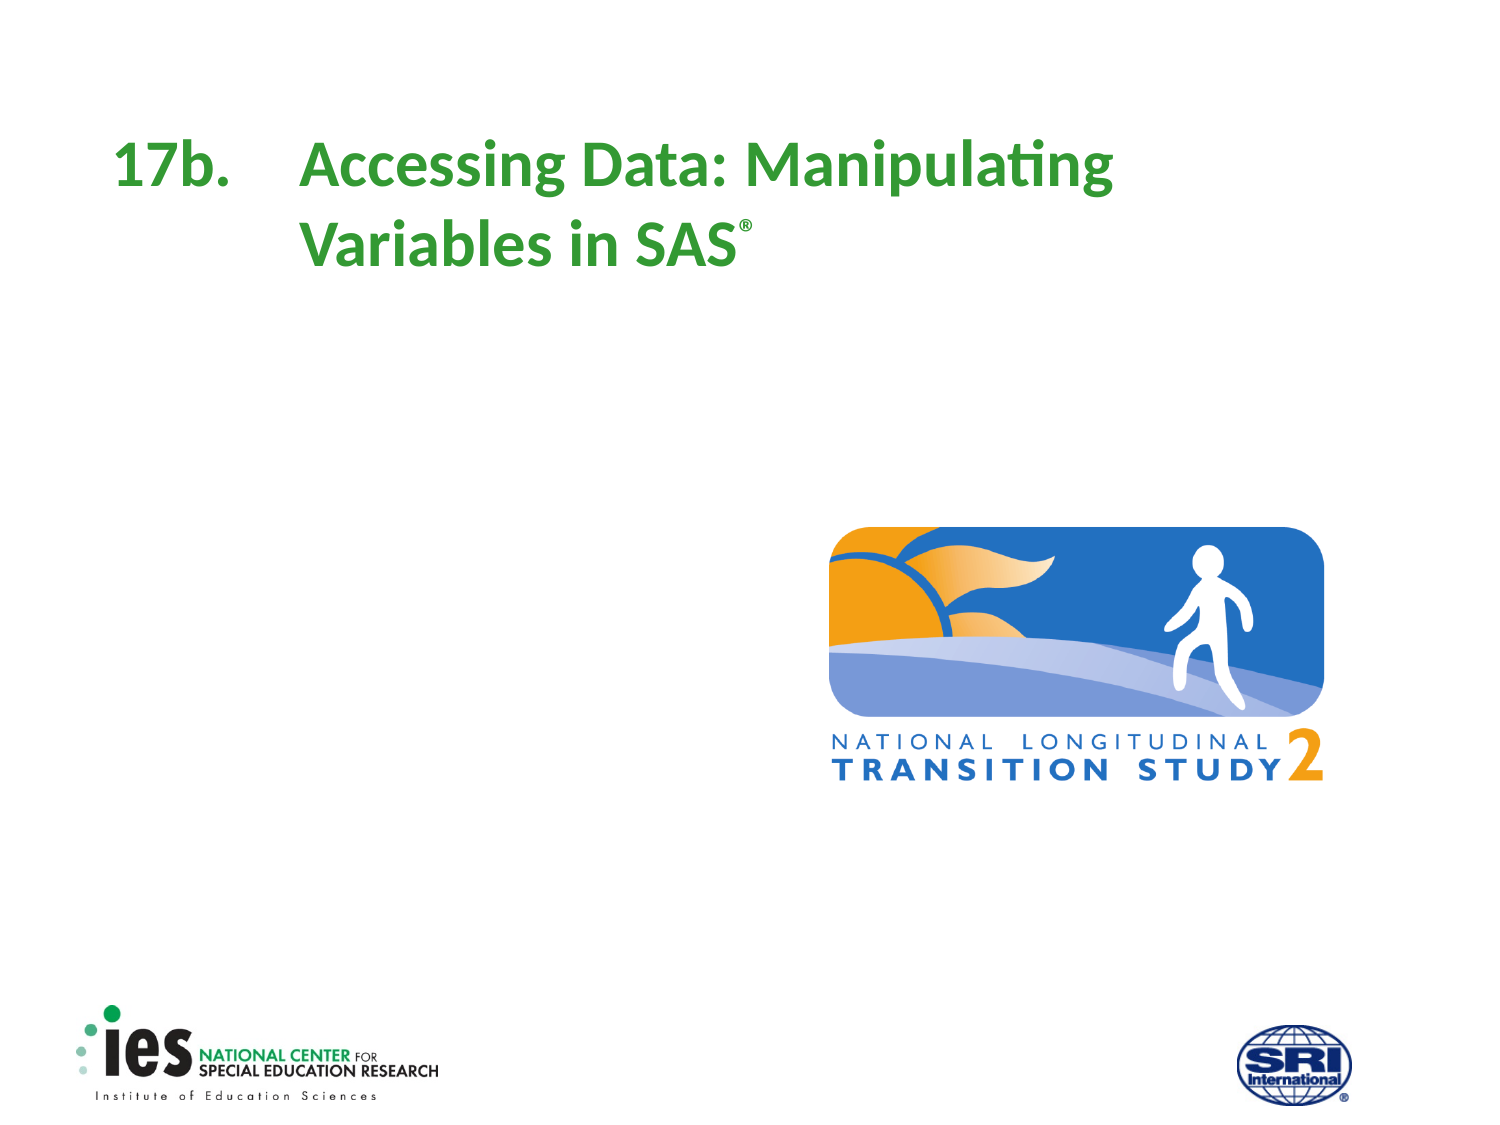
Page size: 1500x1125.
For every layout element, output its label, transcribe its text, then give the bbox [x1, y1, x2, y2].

picture [829, 524, 1325, 781]
title 17b. Accessing Data: Manipulating Variables in SAS® [67, 25, 1500, 376]
picture [1237, 1025, 1352, 1106]
picture [76, 1005, 438, 1100]
